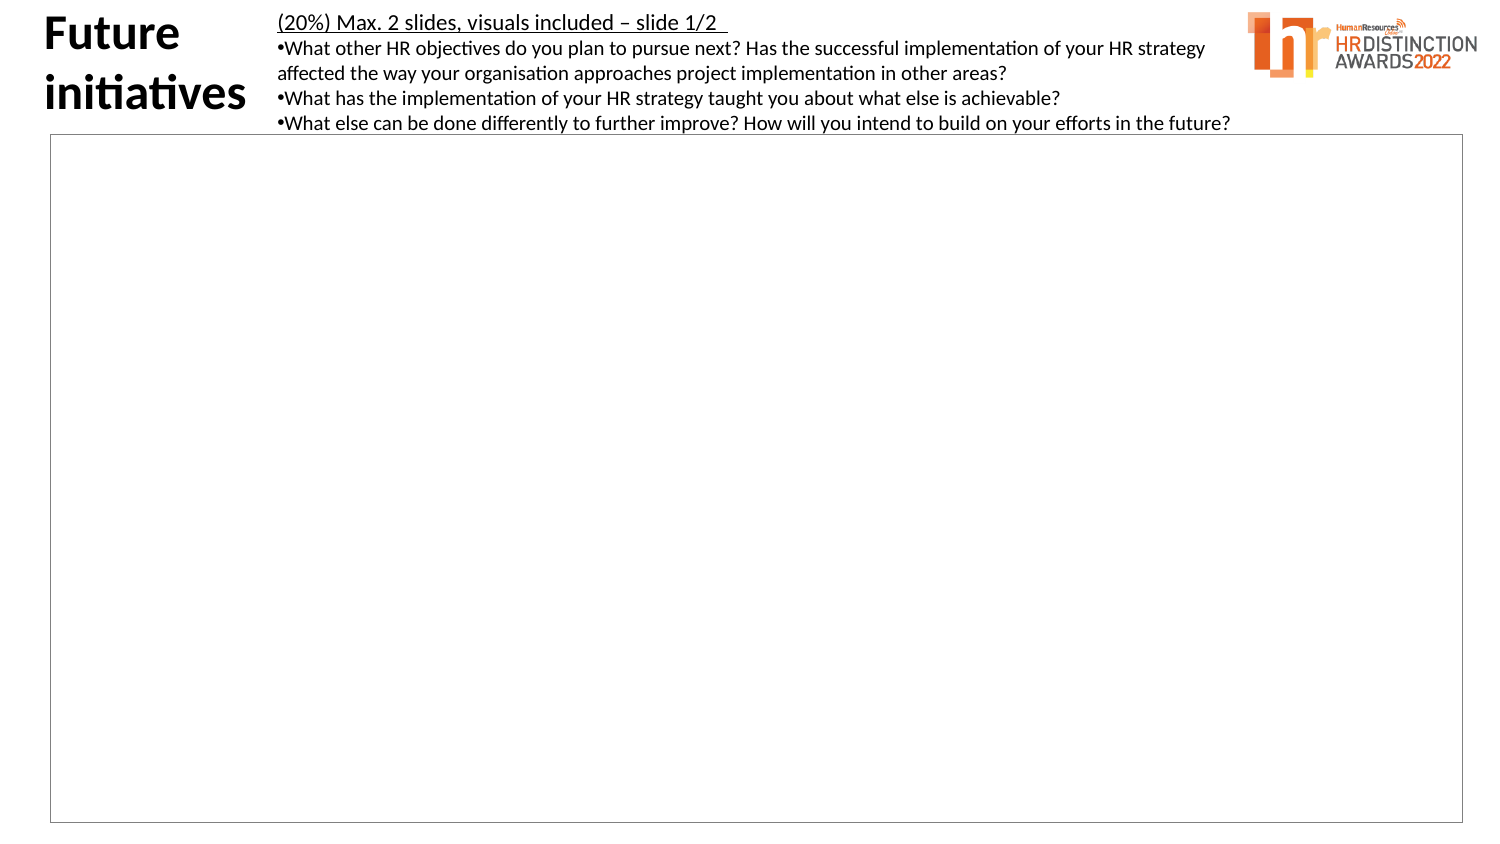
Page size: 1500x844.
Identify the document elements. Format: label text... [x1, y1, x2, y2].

text_box Future initiatives [29, 15, 262, 103]
table_header [51, 135, 1462, 822]
text_box (20%) Max. 2 slides, visuals included – slide 1/2 What other HR objectives do you plan to pursue next? Has the successful implementation of your HR strategy affected the way your organisation approaches project implementation in other areas? What has the implementation of your HR strategy taught you about what else is achievable? What else can be done differently to further improve? How will you intend to build on your efforts in the future? [262, 0, 1263, 143]
picture [1263, 0, 1500, 96]
